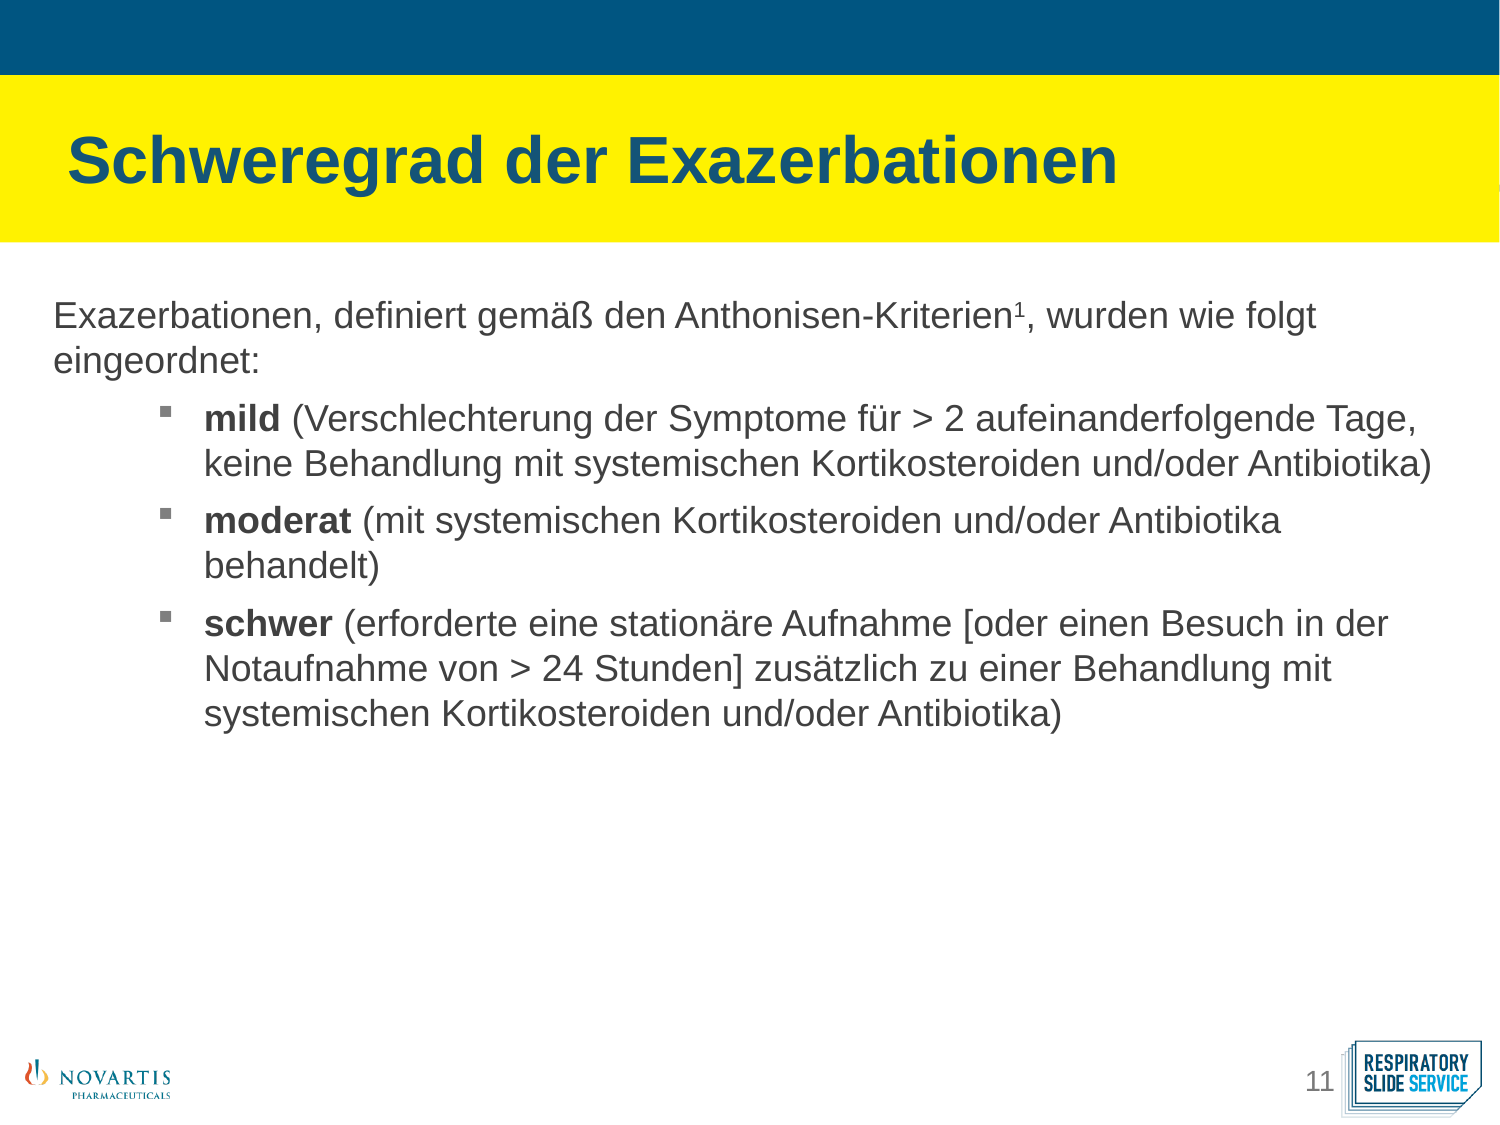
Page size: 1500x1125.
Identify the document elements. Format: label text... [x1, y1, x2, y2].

text_box Exazerbationen, definiert gemäß den Anthonisen-Kriterien1, wurden wie folgt eingeordnet: mild (Verschlechterung der Symptome für > 2 aufeinanderfolgende Tage, keine Behandlung mit systemischen Kortikosteroiden und/oder Antibiotika) moderat (mit systemischen Kortikosteroiden und/oder Antibiotika behandelt) schwer (erforderte eine stationäre Aufnahme [oder einen Besuch in der Notaufnahme von > 24 Stunden] zusätzlich zu einer Behandlung mit systemischen Kortikosteroiden und/oder Antibiotika) [53, 291, 1447, 776]
picture [1328, 1027, 1497, 1125]
text_box Schweregrad der Exazerbationen [67, 87, 1418, 227]
picture [25, 1059, 170, 1099]
